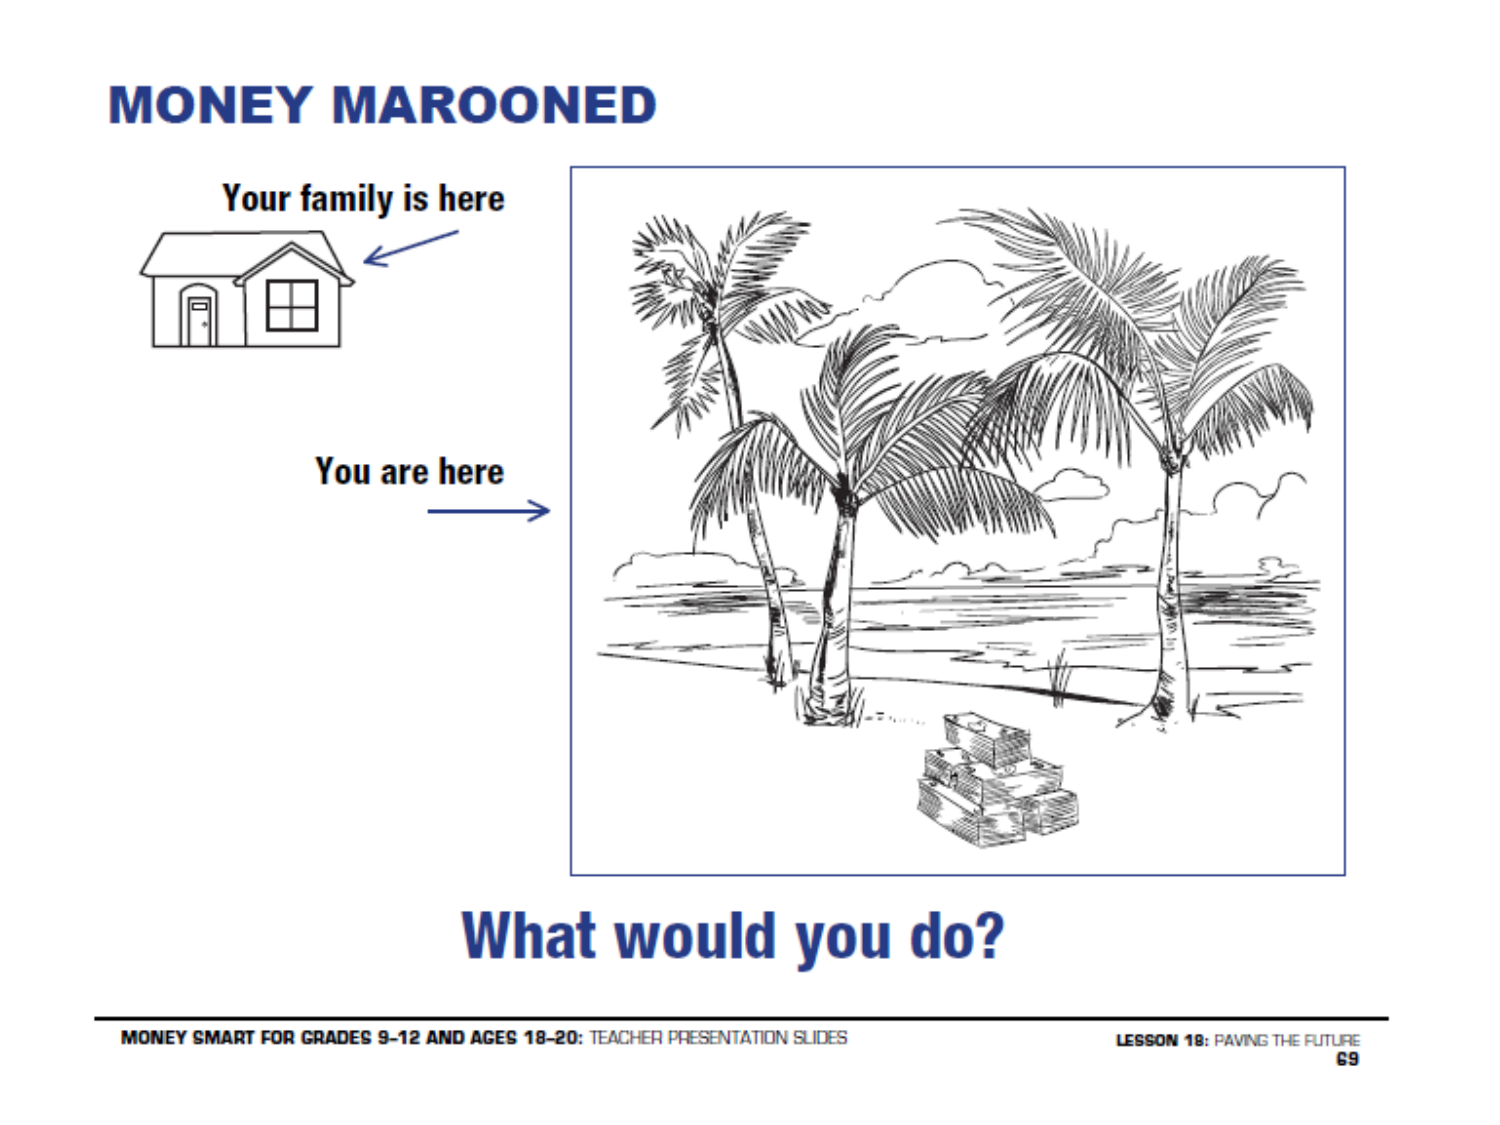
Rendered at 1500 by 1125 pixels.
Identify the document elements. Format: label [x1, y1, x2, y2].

picture [49, 28, 1438, 1107]
